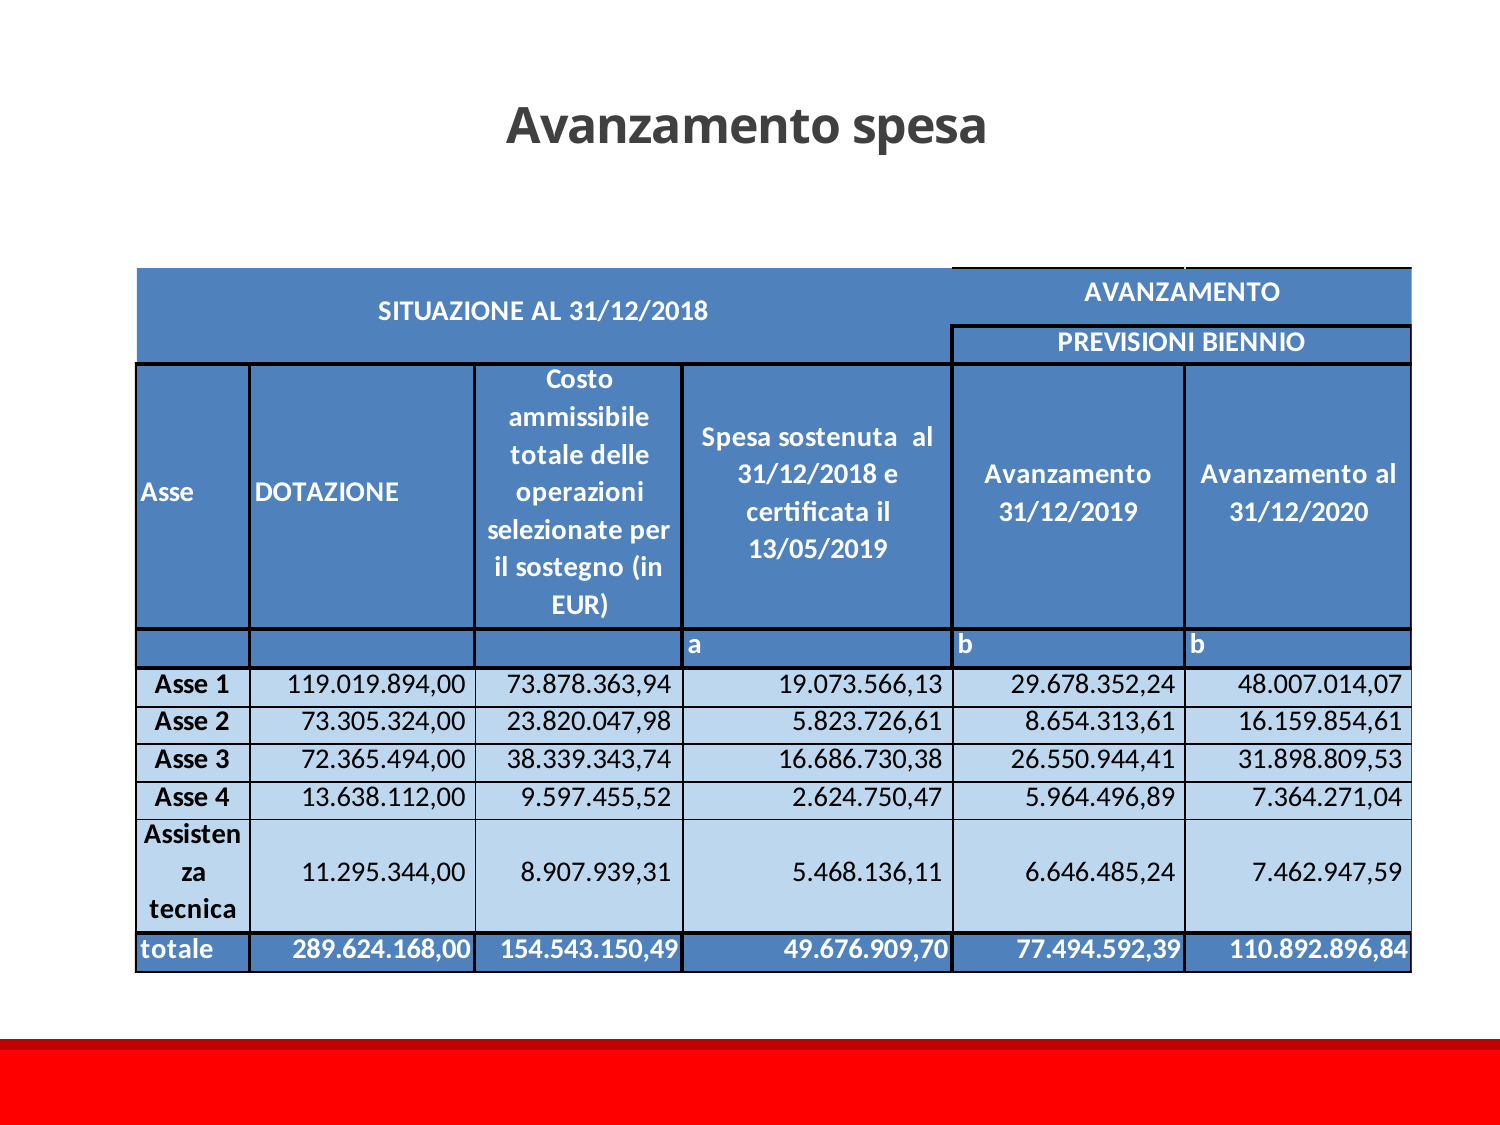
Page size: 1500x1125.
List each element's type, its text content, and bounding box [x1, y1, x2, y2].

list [134, 266, 1414, 975]
title Avanzamento spesa [135, 47, 1373, 161]
